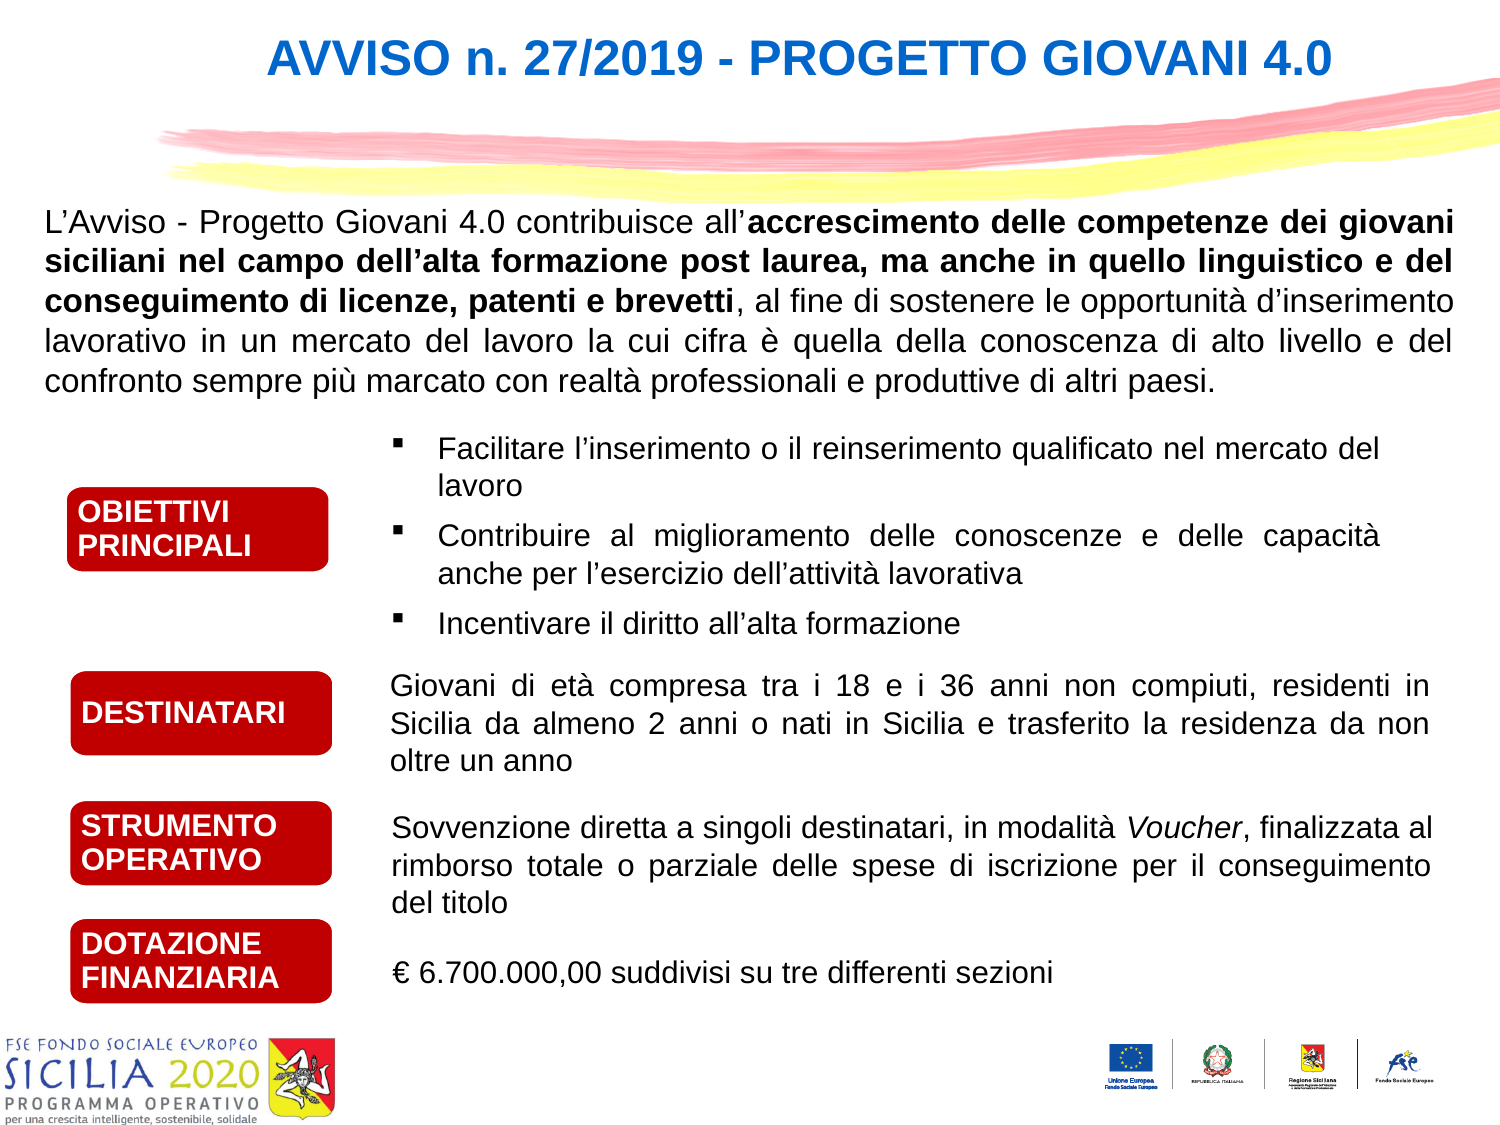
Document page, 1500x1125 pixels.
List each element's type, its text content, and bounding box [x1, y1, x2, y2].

text_box AVVISO n. 27/2019 - PROGETTO GIOVANI 4.0 [71, 18, 1500, 94]
text_box DOTAZIONE FINANZIARIA [66, 914, 337, 1008]
text_box OBIETTIVI PRINCIPALI [62, 482, 333, 576]
picture [1080, 1034, 1447, 1107]
text_box Giovani di età compresa tra i 18 e i 36 anni non compiuti, residenti in Sicilia da almeno 2 anni o nati in Sicilia e trasferito la residenza da non oltre un anno [375, 658, 1447, 786]
text_box Facilitare l’inserimento o il reinserimento qualificato nel mercato del lavoro Contribuire al miglioramento delle conoscenze e delle capacità anche per l’esercizio dell’attività lavorativa Incentivare il diritto all’alta formazione [376, 420, 1397, 648]
picture [100, 77, 1500, 209]
text_box Sovvenzione diretta a singoli destinatari, in modalità Voucher, finalizzata al rimborso totale o parziale delle spese di iscrizione per il conseguimento del titolo [376, 799, 1449, 927]
text_box L’Avviso - Progetto Giovani 4.0 contribuisce all’accrescimento delle competenze dei giovani siciliani nel campo dell’alta formazione post laurea, ma anche in quello linguistico e del conseguimento di licenze, patenti e brevetti, al fine di sostenere le opportunità d’inserimento lavorativo in un mercato del lavoro la cui cifra è quella della conoscenza di alto livello e del confronto sempre più marcato con realtà professionali e produttive di altri paesi. [29, 208, 1471, 391]
text_box DESTINATARI [66, 666, 337, 760]
text_box € 6.700.000,00 suddivisi su tre differenti sezioni [377, 930, 1142, 992]
text_box STRUMENTO OPERATIVO [66, 796, 337, 890]
picture [0, 1031, 348, 1125]
